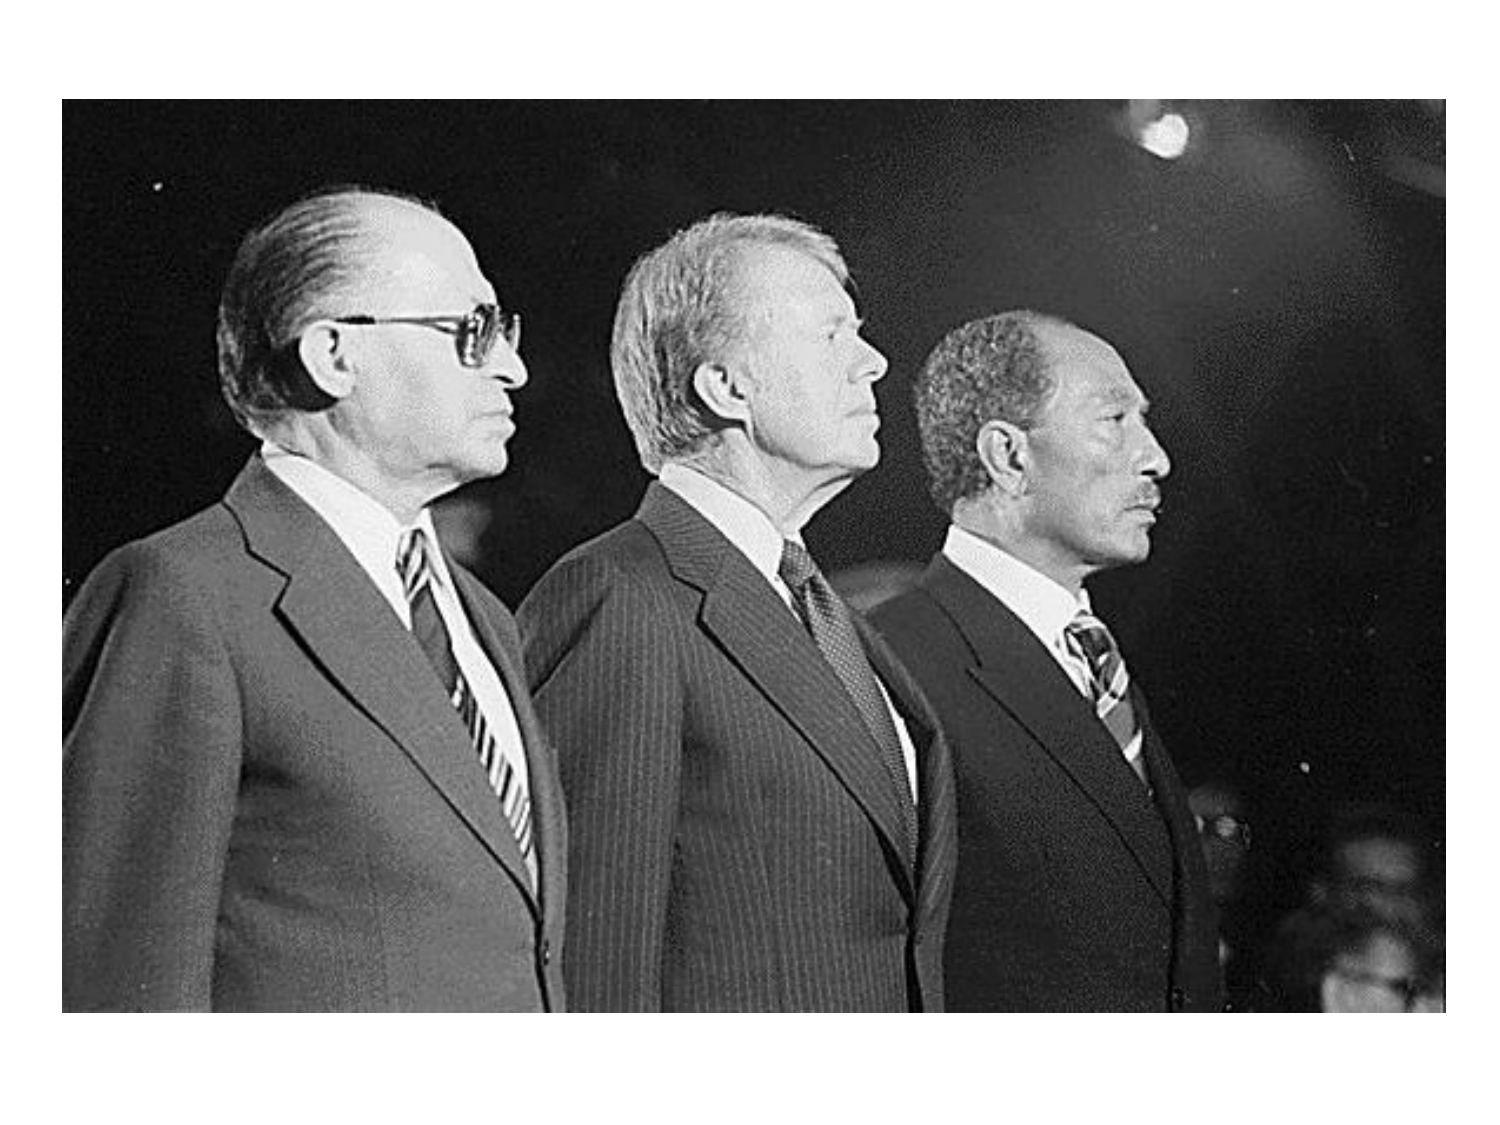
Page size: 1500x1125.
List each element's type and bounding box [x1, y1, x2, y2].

picture [62, 99, 1446, 1013]
